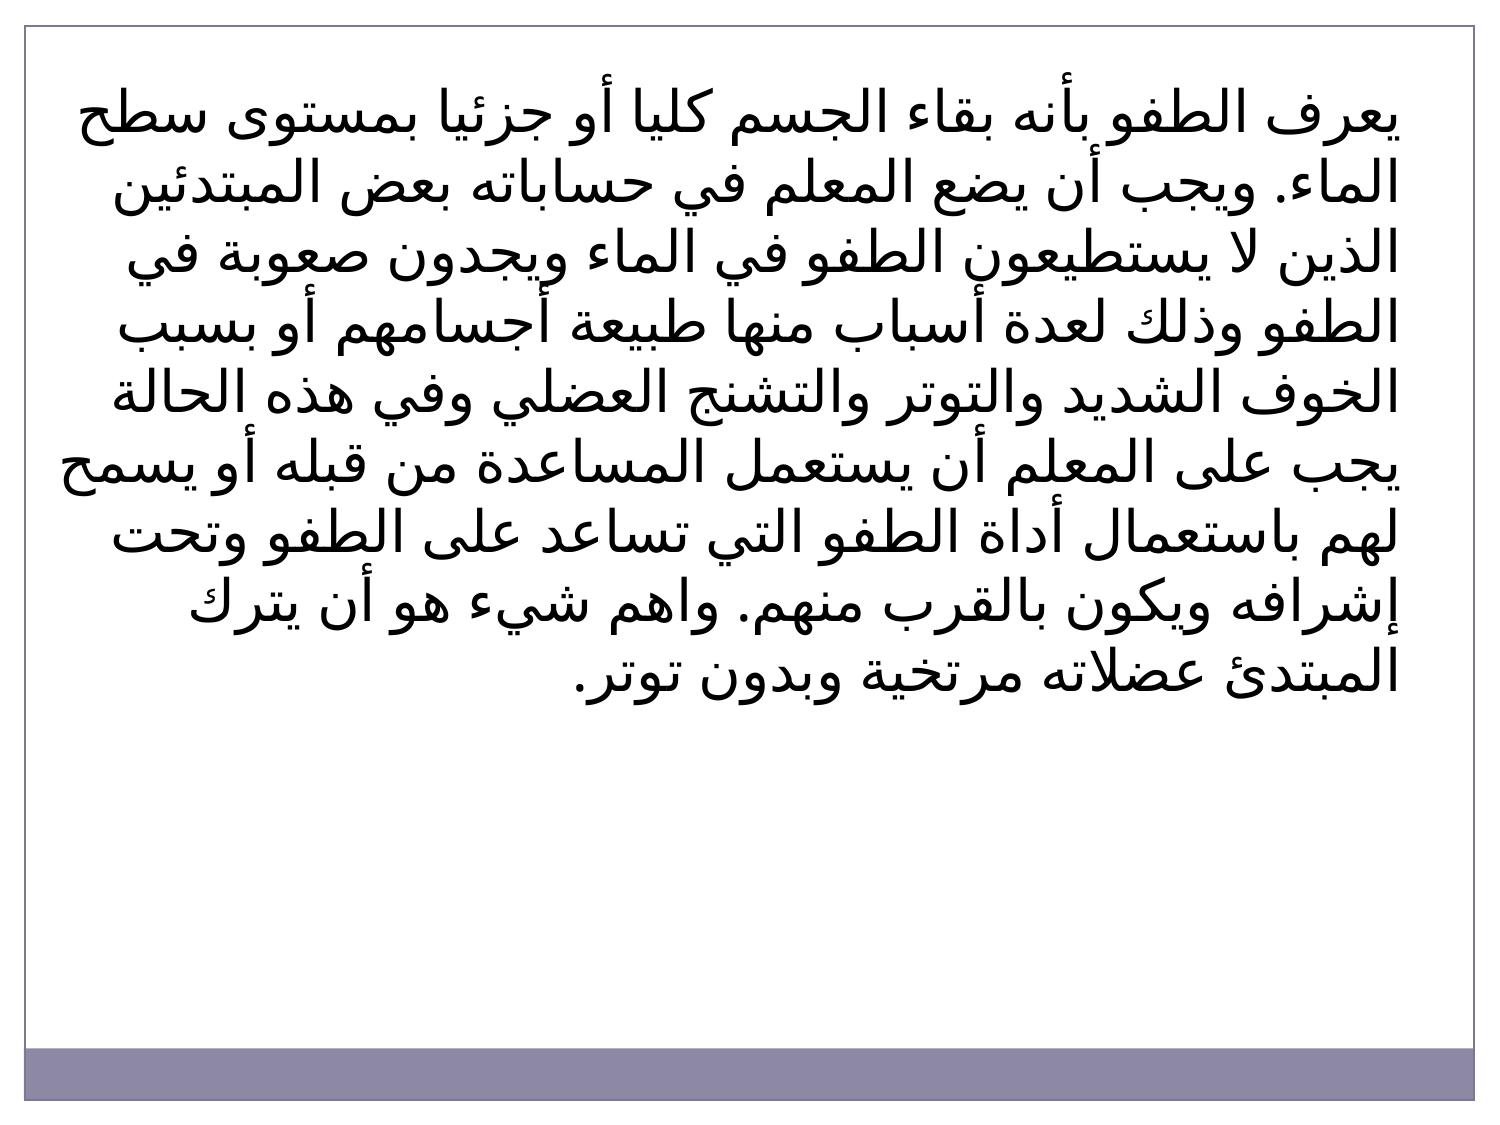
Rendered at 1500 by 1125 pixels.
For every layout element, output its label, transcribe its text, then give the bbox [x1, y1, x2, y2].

text_box يعرف الطفو بأنه بقاء الجسم كليا أو جزئيا بمستوى سطح الماء. ويجب أن يضع المعلم في حساباته بعض المبتدئين الذين لا يستطيعون الطفو في الماء ويجدون صعوبة في الطفو وذلك لعدة أسباب منها طبيعة أجسامهم أو بسبب الخوف الشديد والتوتر والتشنج العضلي وفي هذه الحالة يجب على المعلم أن يستعمل المساعدة من قبله أو يسمح لهم باستعمال أداة الطفو التي تساعد على الطفو وتحت إشرافه ويكون بالقرب منهم. واهم شيء هو أن يترك المبتدئ عضلاته مرتخية وبدون توتر. [41, 66, 1418, 711]
